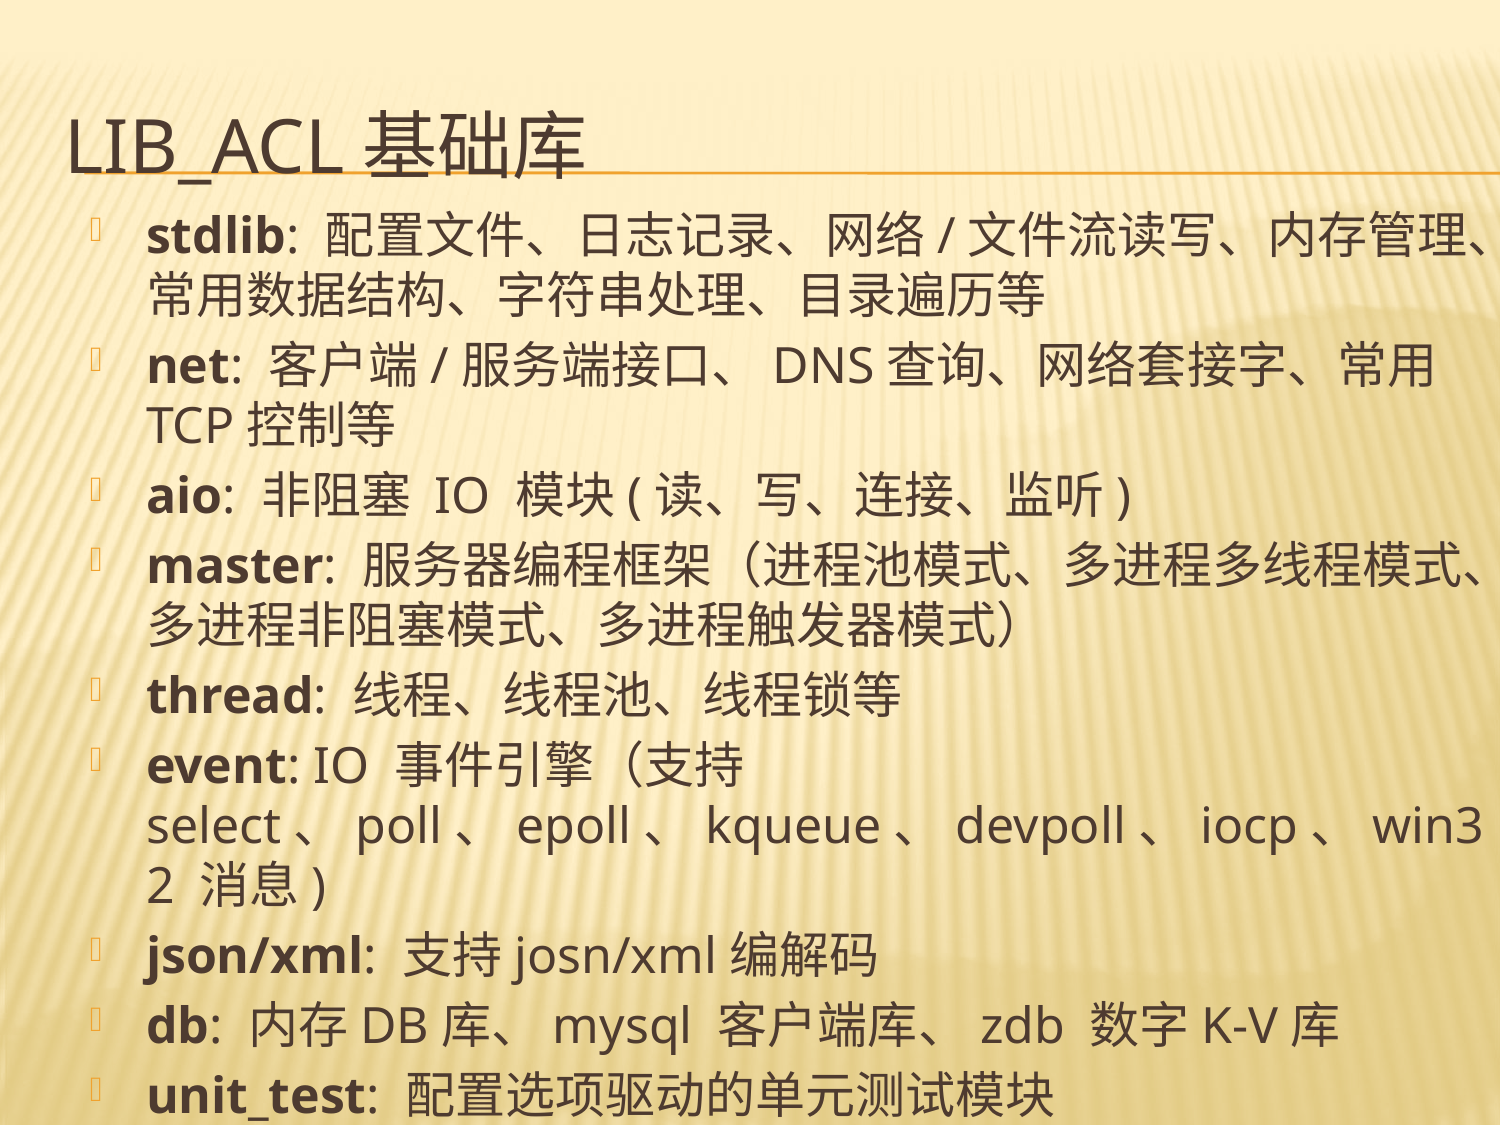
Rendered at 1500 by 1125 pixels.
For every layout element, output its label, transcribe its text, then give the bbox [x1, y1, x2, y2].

title lib_acl基础库 [50, 75, 1475, 213]
list stdlib: 配置文件、日志记录、网络/文件流读写、内存管理、常用数据结构、字符串处理、目录遍历等 net: 客户端/服务端接口、DNS查询、网络套接字、常用TCP控制等 aio: 非阻塞 IO 模块(读、写、连接、监听) master: 服务器编程框架（进程池模式、多进程多线程模式、多进程非阻塞模式、多进程触发器模式） thread: 线程、线程池、线程锁等 event: IO 事件引擎（支持 select、poll、epoll、kqueue、devpoll、iocp、win32 消息) json/xml: 支持josn/xml编解码 db: 内存DB库、mysql 客户端库、zdb 数字K-V库 unit_test: 配置选项驱动的单元测试模块 [75, 196, 1500, 1102]
